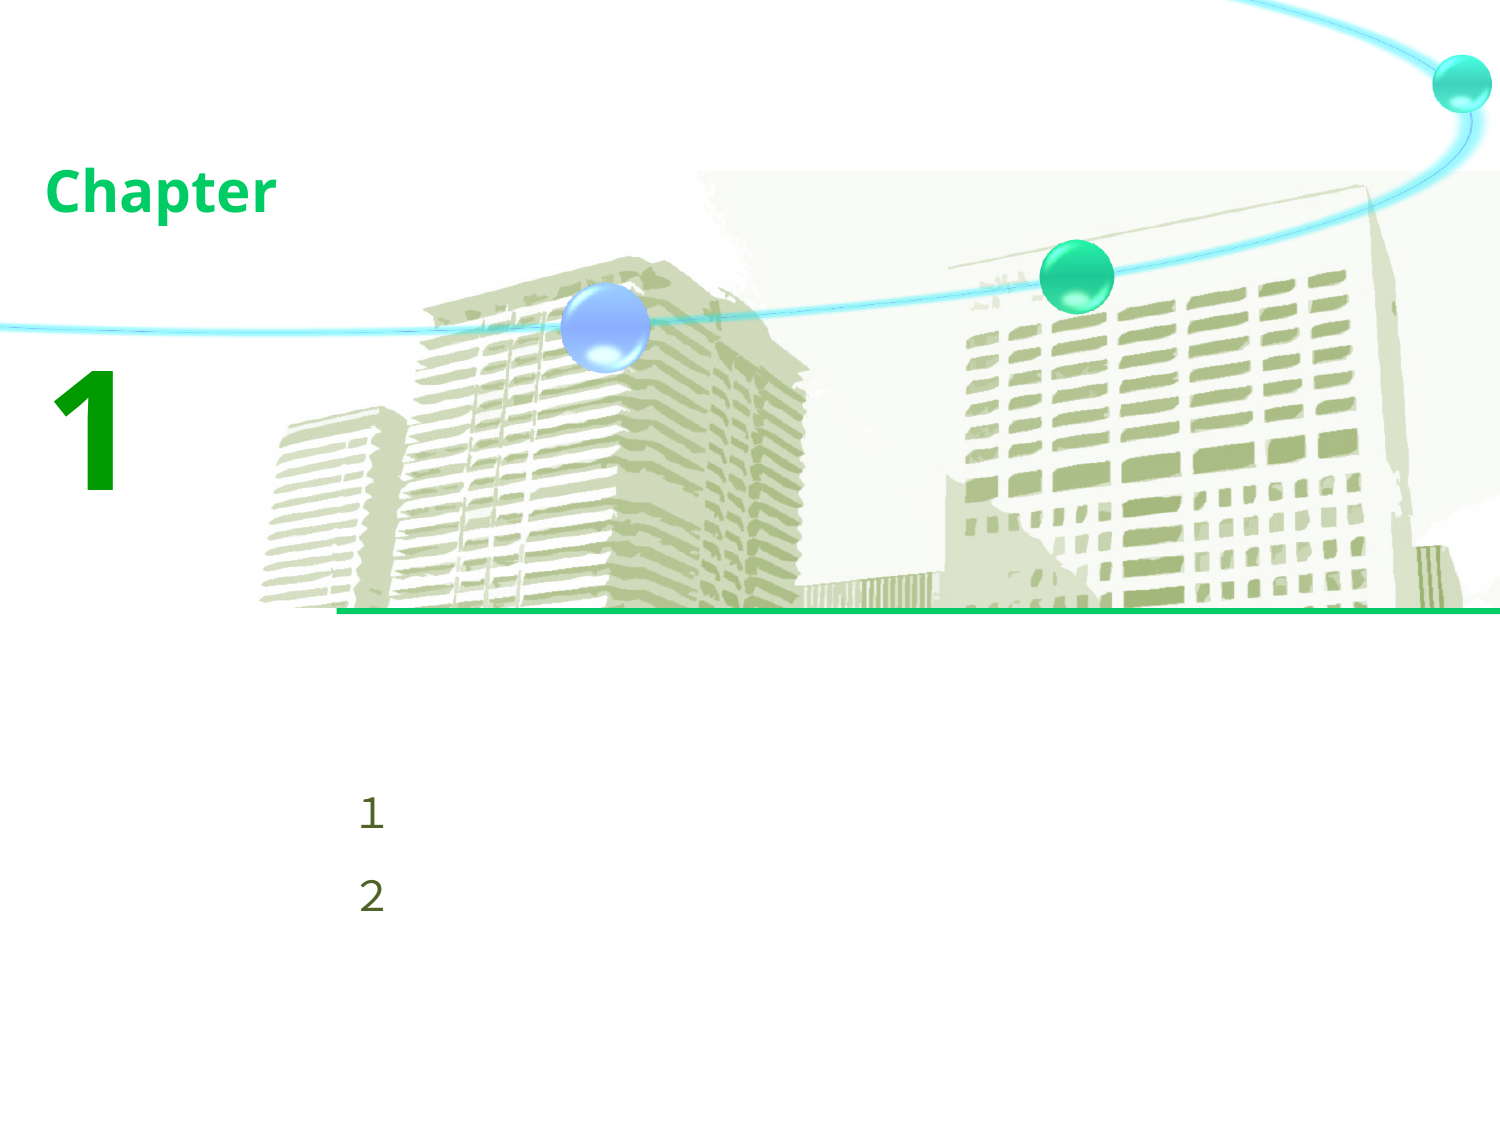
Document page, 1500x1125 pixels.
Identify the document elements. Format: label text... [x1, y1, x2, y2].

picture [0, 0, 1499, 375]
text_box Chapter 1 [29, 111, 440, 532]
list １ ２ [336, 717, 1406, 964]
